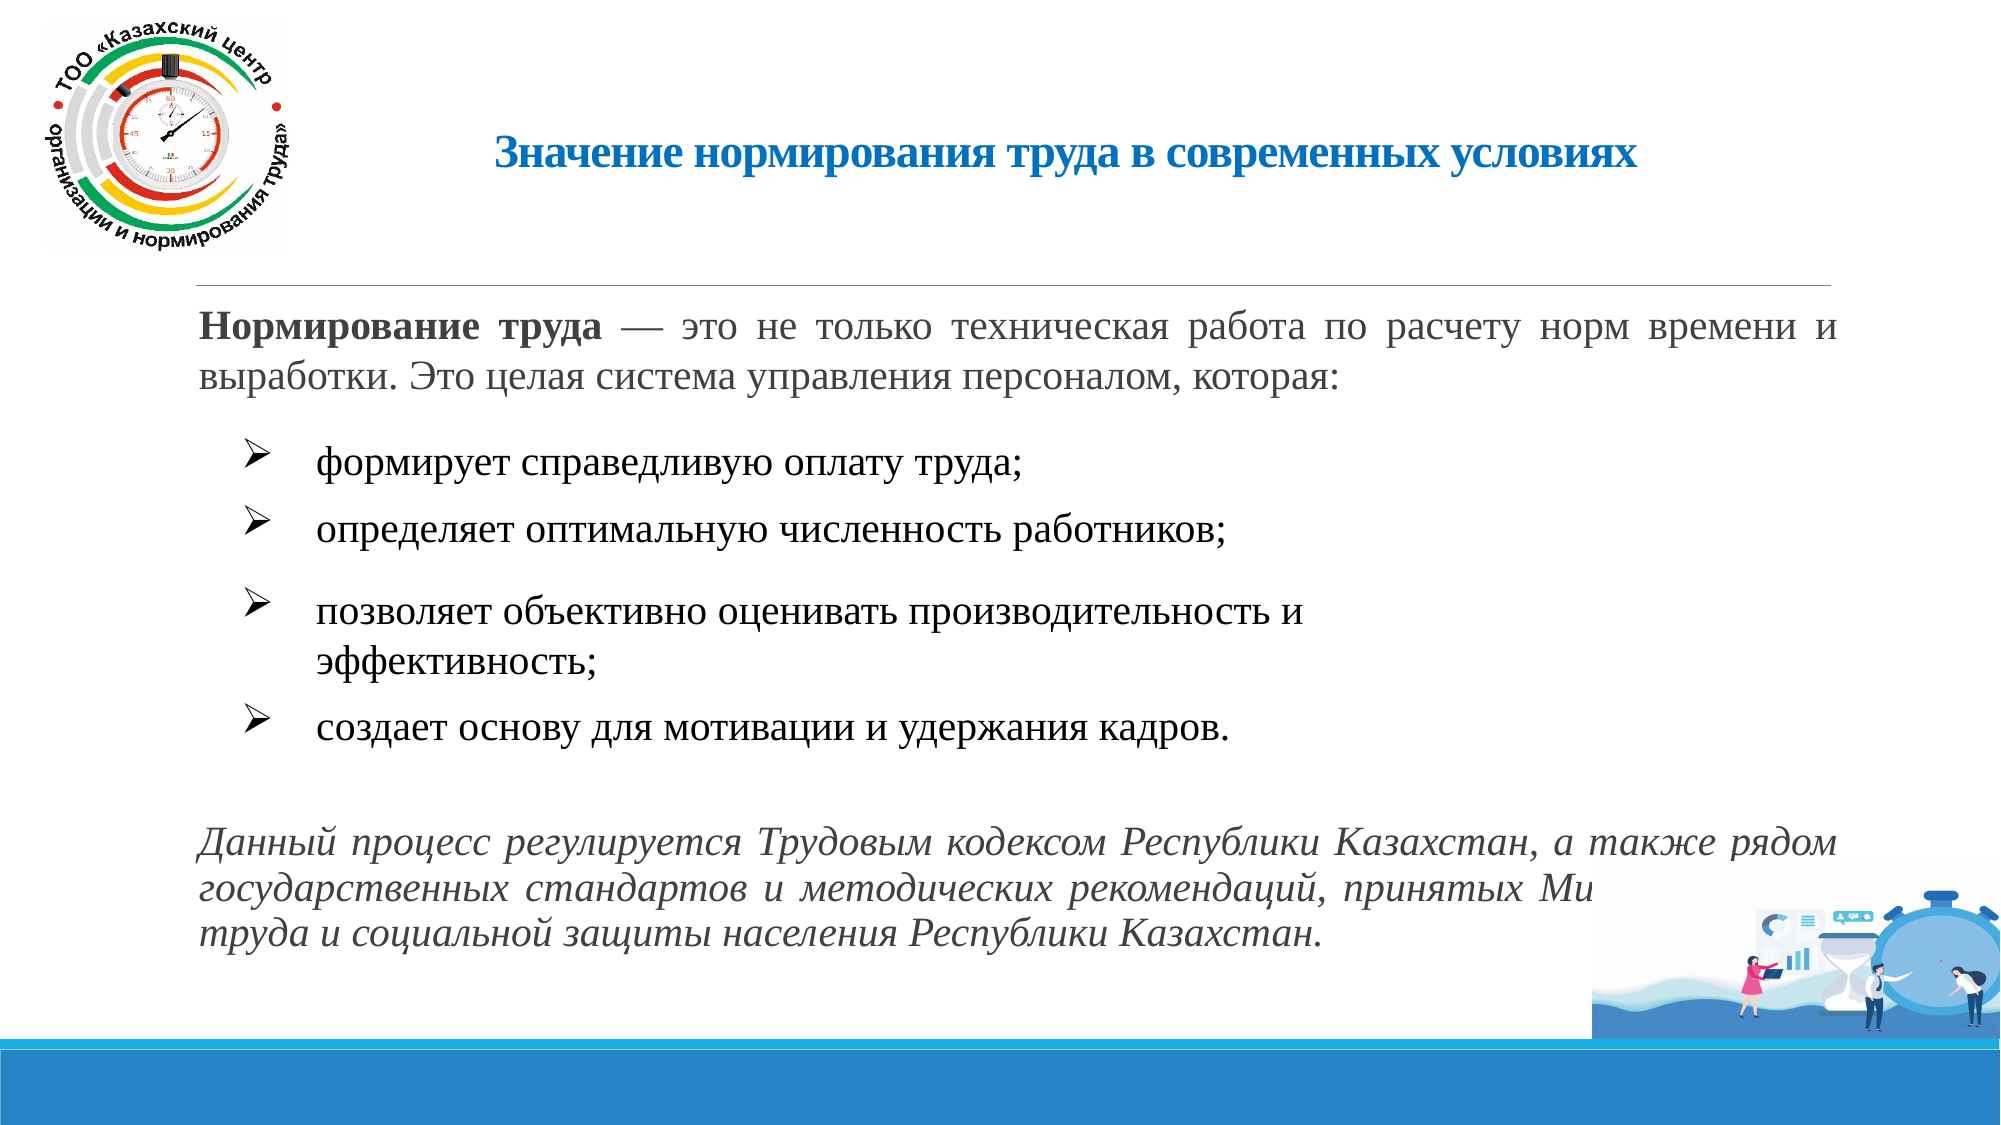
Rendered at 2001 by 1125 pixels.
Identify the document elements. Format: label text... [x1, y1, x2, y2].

list Нормирование труда — это не только техническая работа по расчету норм времени и выработки. Это целая система управления персоналом, которая: Данный процесс регулируется Трудовым кодексом Республики Казахстан, а также рядом государственных стандартов и методических рекомендаций, принятых Министерством труда и социальной защиты населения Республики Казахстан. [183, 290, 1839, 965]
text_box создает основу для мотивации и удержания кадров. [226, 691, 1410, 757]
picture [44, 22, 289, 252]
title Значение нормирования труда в современных условиях [304, 120, 1828, 290]
picture [1592, 861, 2000, 1040]
text_box формирует справедливую оплату труда; [226, 426, 1410, 492]
text_box позволяет объективно оценивать производительность и эффективность; [226, 575, 1410, 691]
text_box определяет оптимальную численность работников; [226, 493, 1410, 558]
